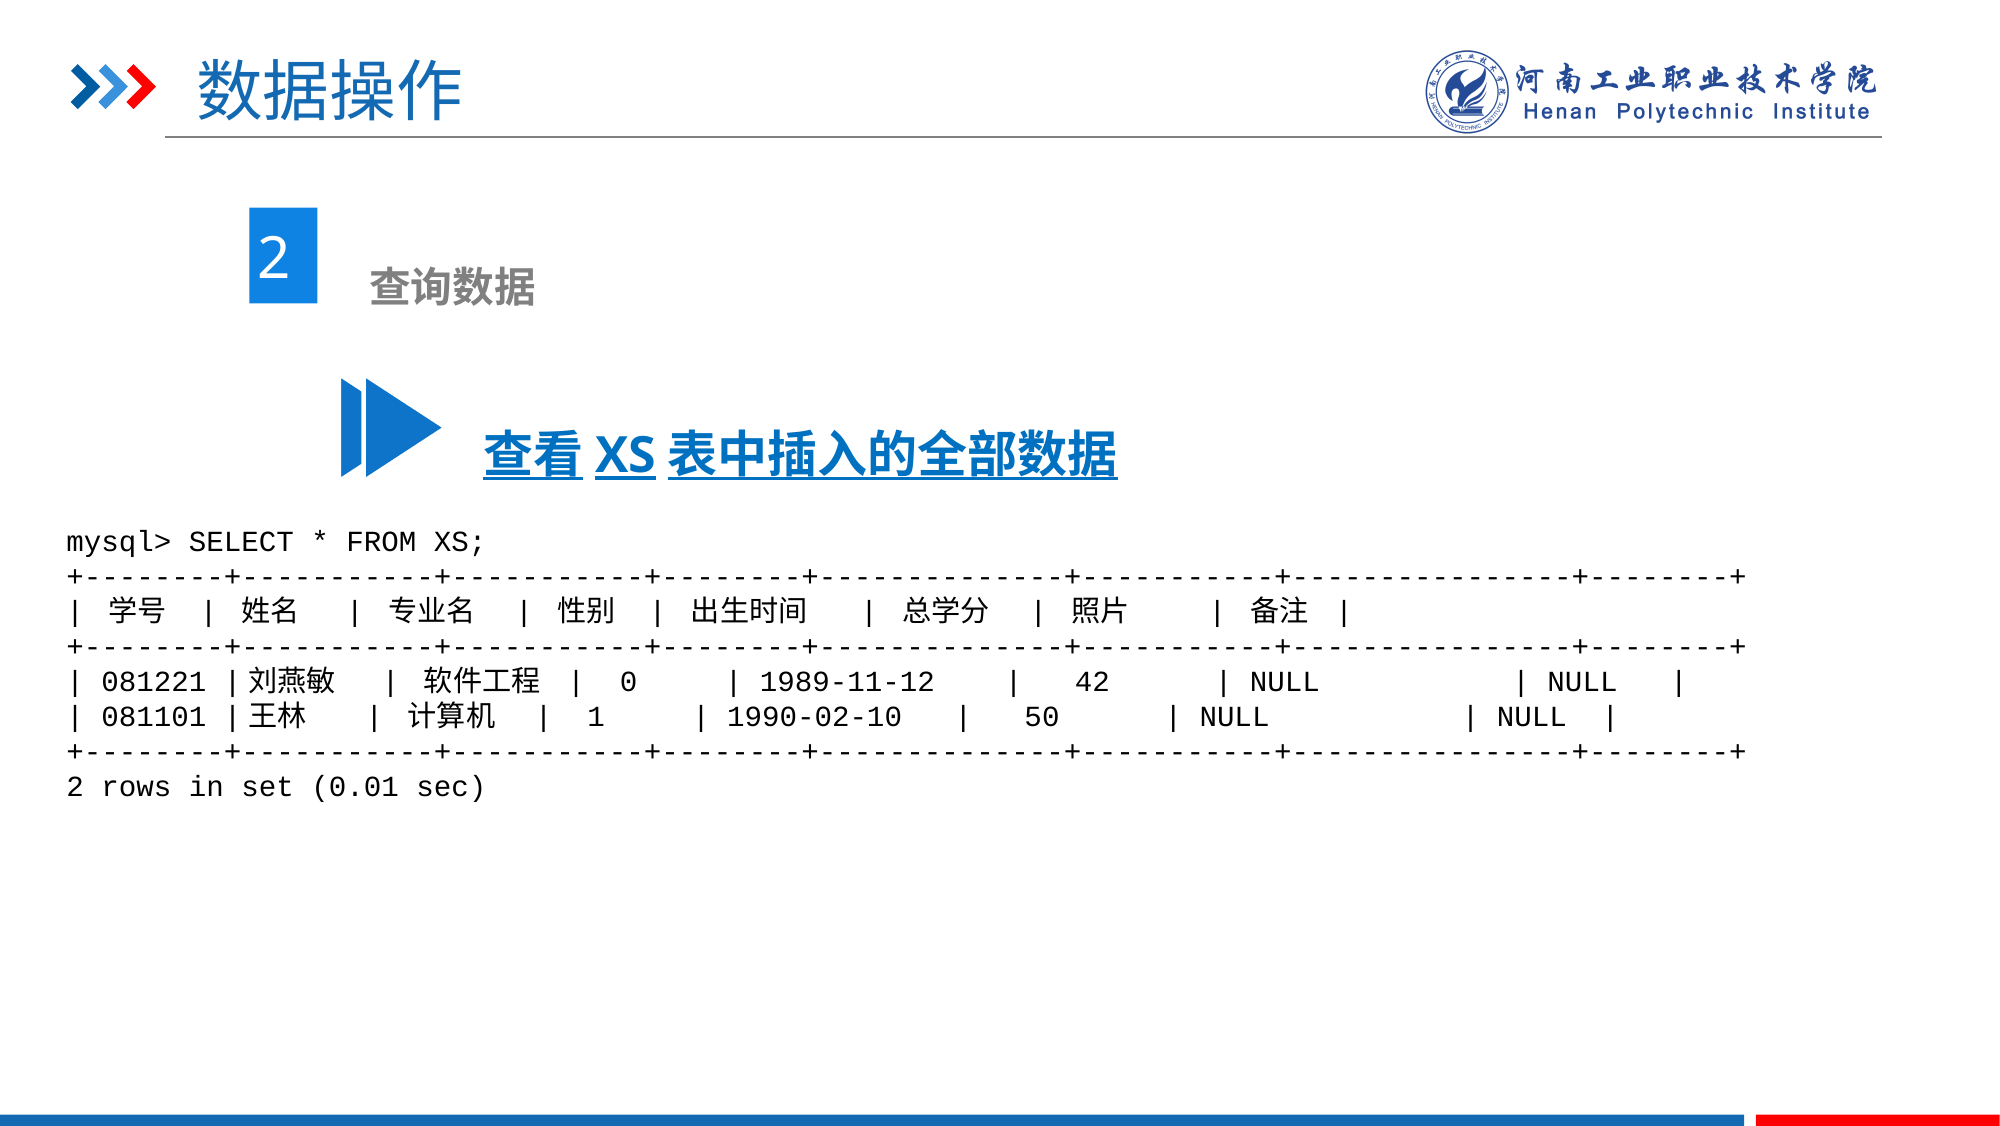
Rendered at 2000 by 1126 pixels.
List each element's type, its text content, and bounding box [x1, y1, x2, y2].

title 数据操作 [175, 25, 950, 153]
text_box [338, 373, 447, 482]
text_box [249, 207, 318, 304]
picture [1407, 46, 1882, 140]
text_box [7, 385, 1901, 814]
text_box 查询数据 [319, 245, 1092, 380]
